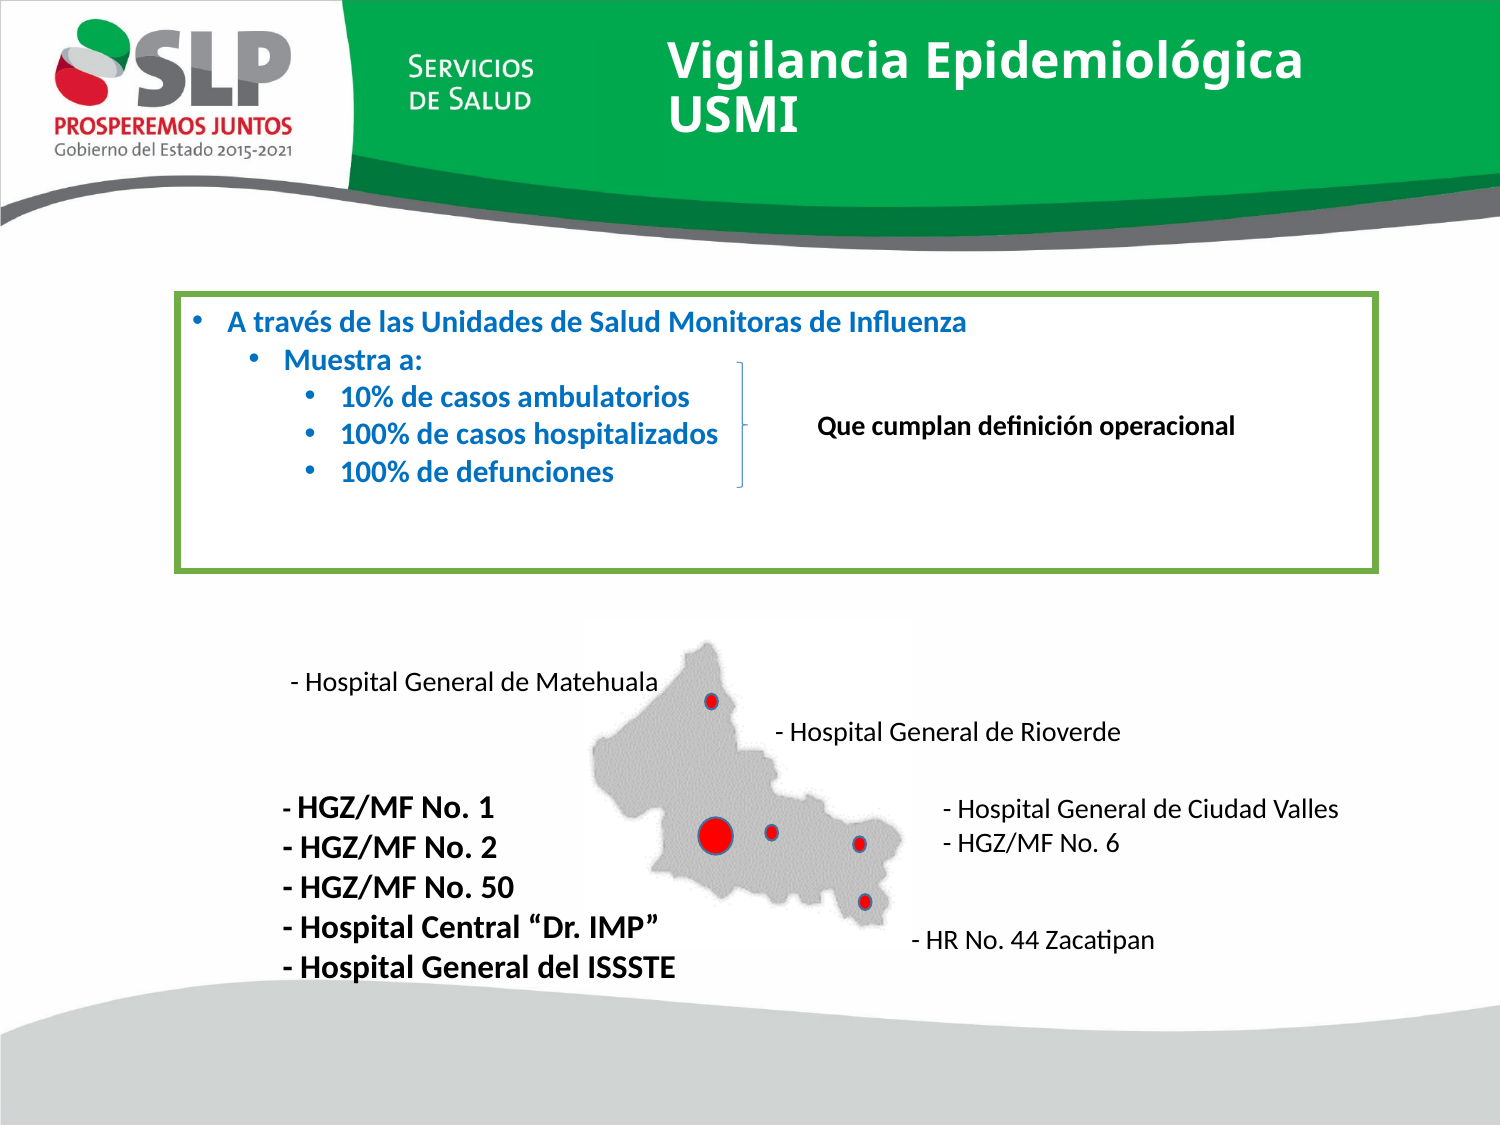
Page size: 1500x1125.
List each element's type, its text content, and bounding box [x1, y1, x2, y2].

text_box - Hospital General de Ciudad Valles - HGZ/MF No. 6 [928, 783, 1413, 866]
picture [0, 0, 1500, 1125]
title Vigilancia Epidemiológica USMI [655, 0, 1353, 190]
text_box [736, 361, 748, 488]
text_box A través de las Unidades de Salud Monitoras de Influenza Muestra a: 10% de casos ambulatorios 100% de casos hospitalizados 100% de defunciones [176, 293, 1376, 572]
text_box - HGZ/MF No. 1 - HGZ/MF No. 2 - HGZ/MF No. 50 - Hospital Central “Dr. IMP” - Hospital General del ISSSTE [267, 777, 753, 993]
text_box Que cumplan definición operacional [777, 400, 1276, 449]
text_box - HR No. 44 Zacatipan [896, 914, 1382, 963]
text_box - Hospital General de Rioverde [912, 705, 1246, 755]
text_box - Hospital General de Matehuala [275, 656, 583, 705]
